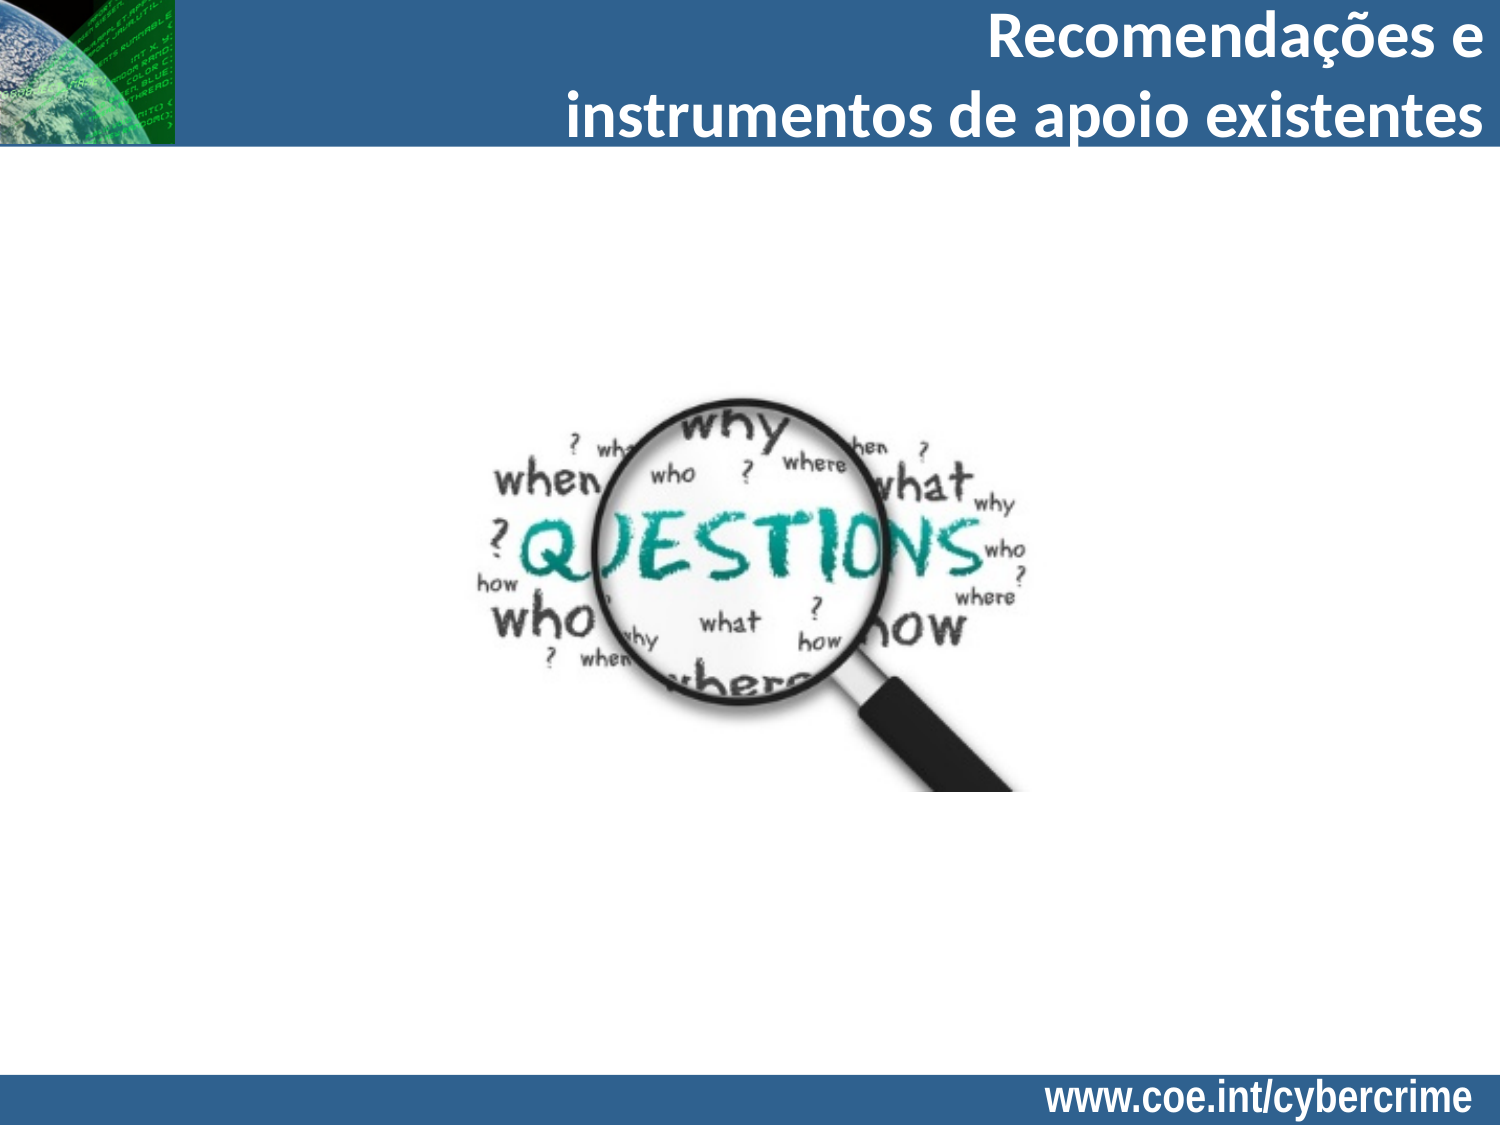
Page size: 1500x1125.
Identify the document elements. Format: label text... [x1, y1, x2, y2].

text_box www.coe.int/cybercrime [1030, 1059, 1500, 1125]
text_box [0, 1073, 1030, 1125]
text_box Recomendações e instrumentos de apoio existentes [177, 0, 1500, 149]
picture [0, 0, 175, 144]
picture [443, 332, 1057, 793]
